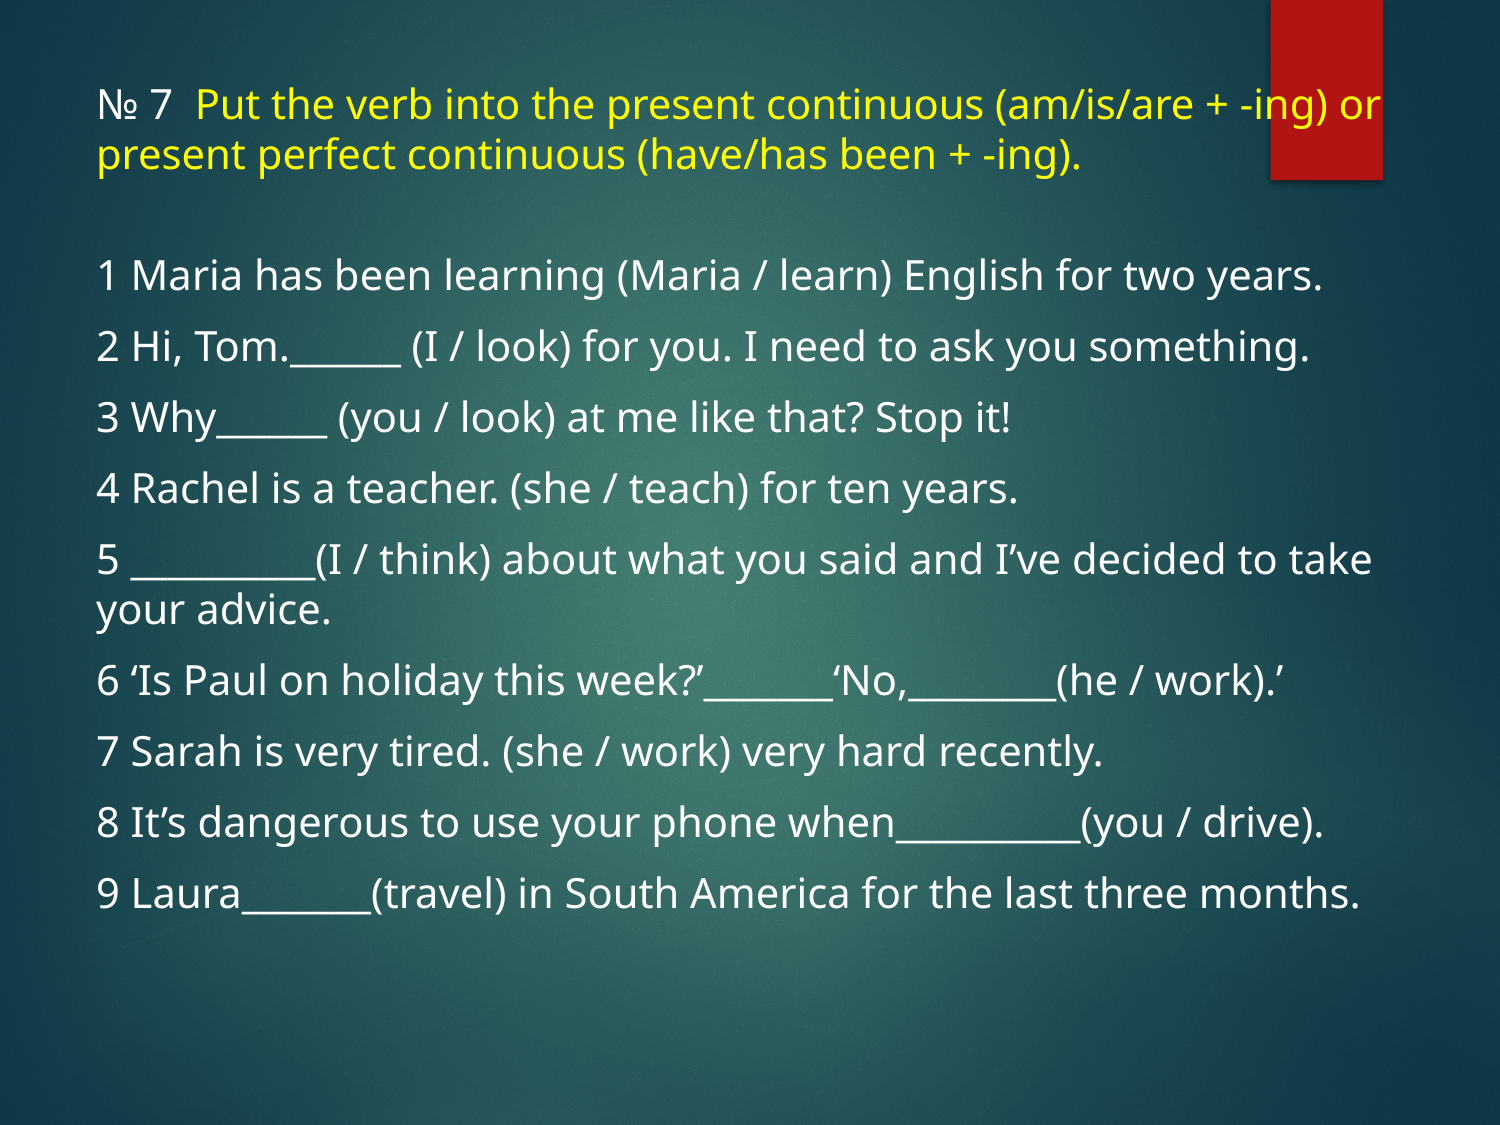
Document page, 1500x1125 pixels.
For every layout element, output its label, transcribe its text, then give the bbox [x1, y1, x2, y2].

list № 7 Put the verb into the present continuous (am/is/are + -ing) or present perfect continuous (have/has been + -ing). 1 Maria has been learning (Maria / learn) English for two years. 2 Hi, Tom.______ (I / look) for you. I need to ask you something. 3 Why______ (you / look) at me like that? Stop it! 4 Rachel is a teacher. (she / teach) for ten years. 5 __________(I / think) about what you said and I’ve decided to take your advice. 6 ‘Is Paul on holiday this week?’_______‘No,________(he / work).’ 7 Sarah is very tired. (she / work) very hard recently. 8 It’s dangerous to use your phone when__________(you / drive). 9 Laura_______(travel) in South America for the last three months. [75, 70, 1418, 1067]
